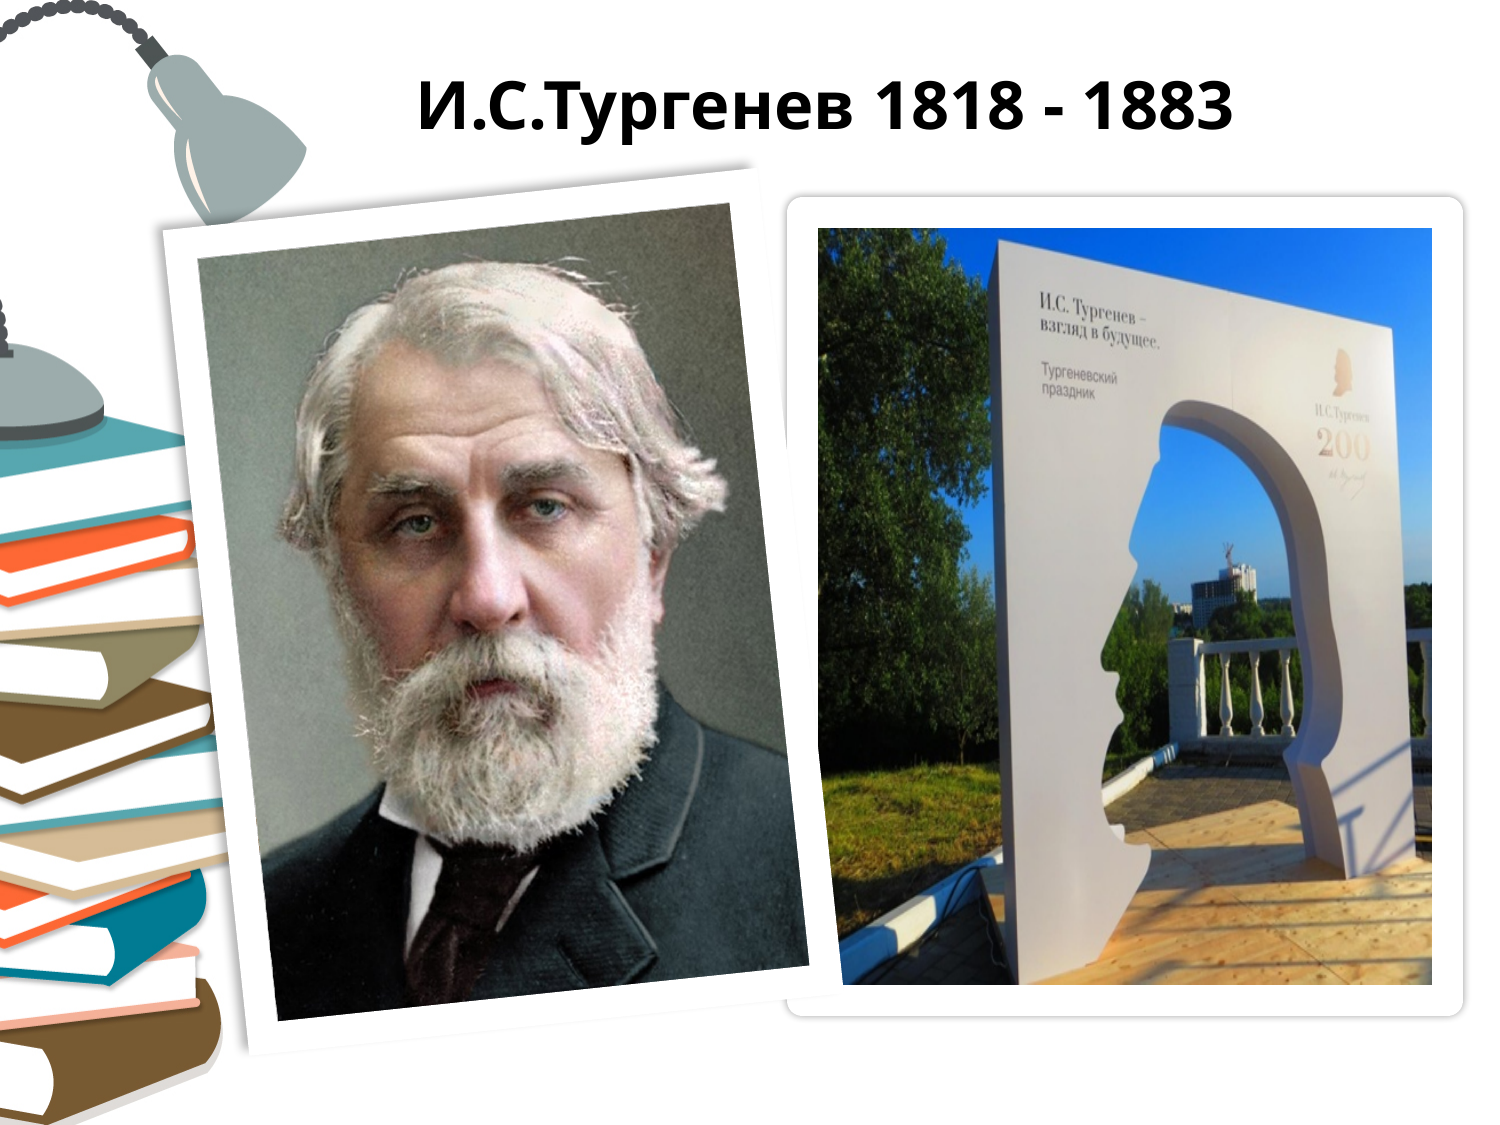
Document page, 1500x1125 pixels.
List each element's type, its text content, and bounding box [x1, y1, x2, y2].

title И.С.Тургенев 1818 - 1883 [298, 21, 1353, 194]
picture [0, 0, 1500, 1125]
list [235, 228, 771, 996]
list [817, 228, 1432, 986]
